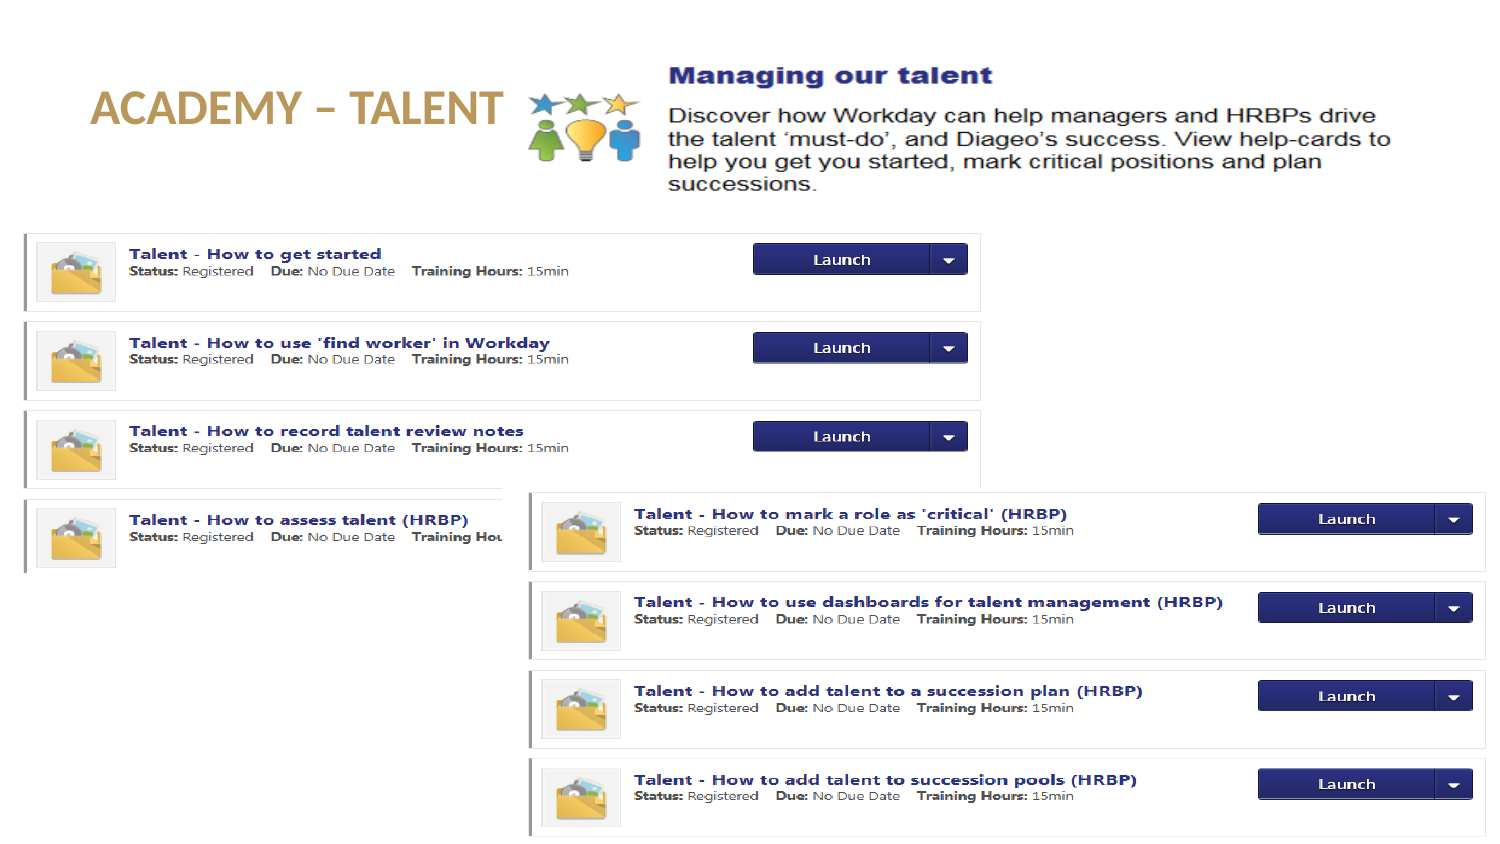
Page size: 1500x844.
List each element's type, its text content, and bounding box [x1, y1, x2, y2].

title Academy – Talent [75, 33, 452, 175]
picture [0, 31, 1500, 844]
